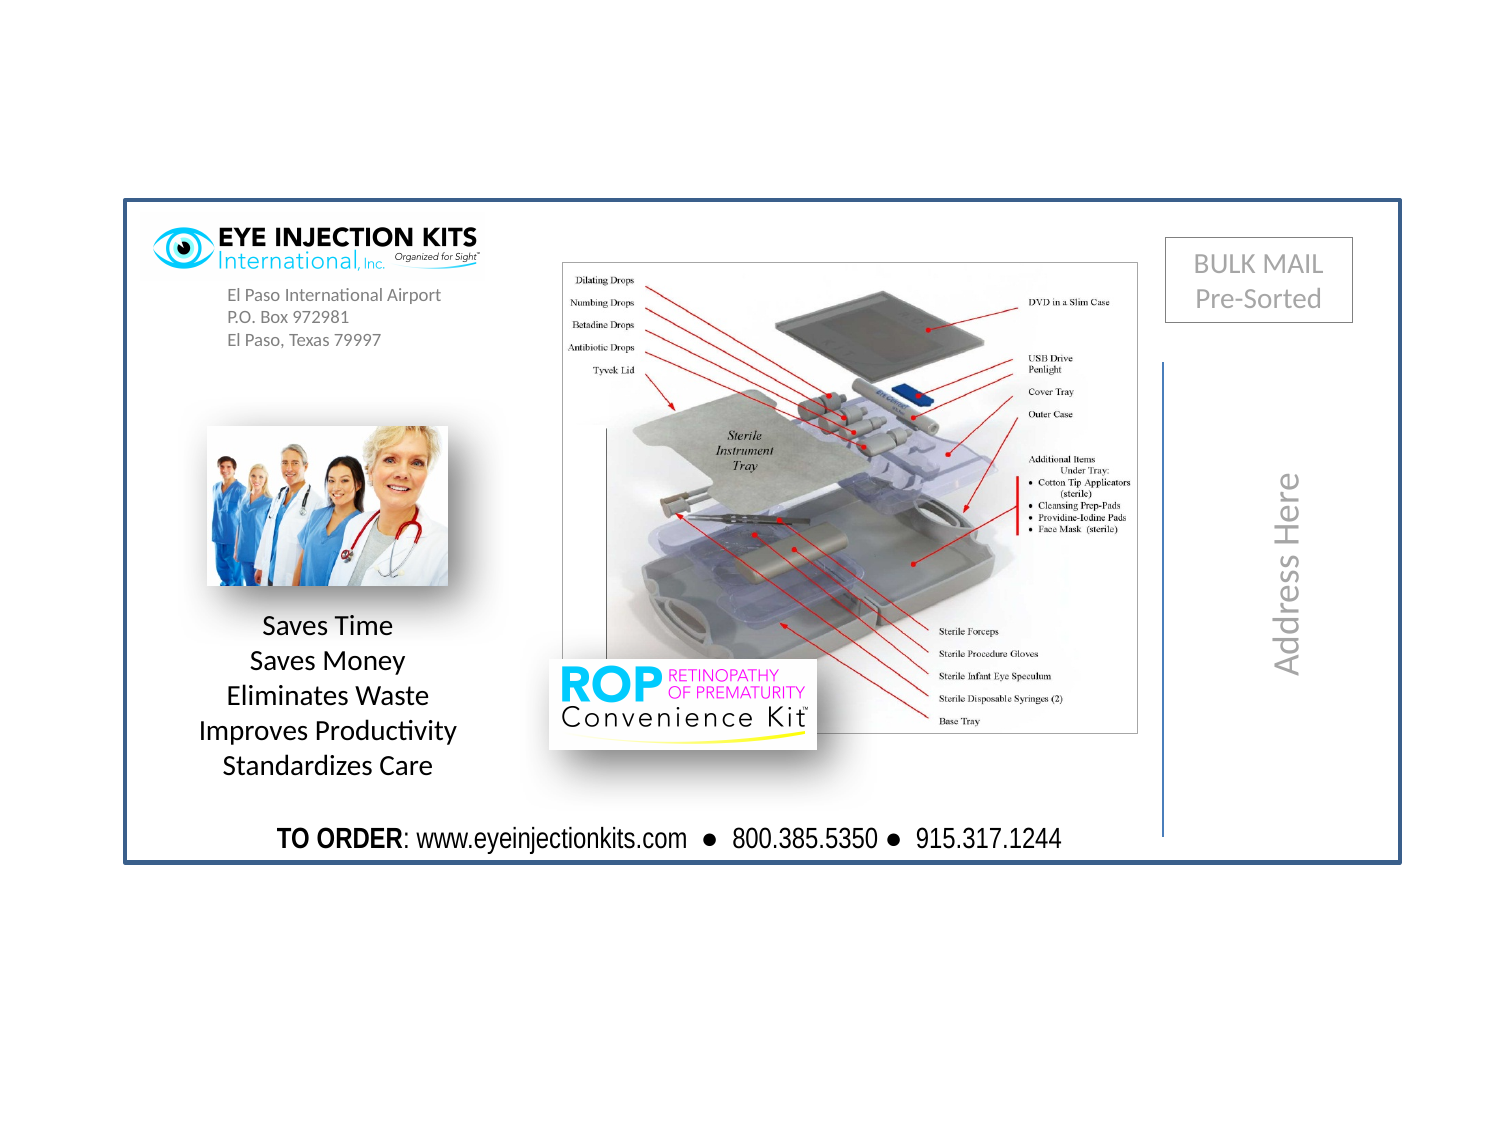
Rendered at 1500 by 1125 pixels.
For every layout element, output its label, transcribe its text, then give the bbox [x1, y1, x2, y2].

picture [549, 658, 817, 751]
text_box El Paso International Airport P.O. Box 972981 El Paso, Texas 79997 [212, 283, 488, 358]
text_box Address Here [1253, 400, 1314, 751]
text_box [562, 262, 1138, 734]
text_box Saves Time Saves Money Eliminates Waste Improves Productivity Standardizes Care [140, 598, 516, 789]
text_box [123, 198, 1402, 865]
text_box BULK MAIL Pre-Sorted [1165, 237, 1353, 323]
text_box TO ORDER: www.eyeinjectionkits.com ● 800.385.5350 ● 915.317.1244 [262, 812, 1105, 862]
picture [207, 426, 449, 587]
picture [140, 212, 485, 281]
